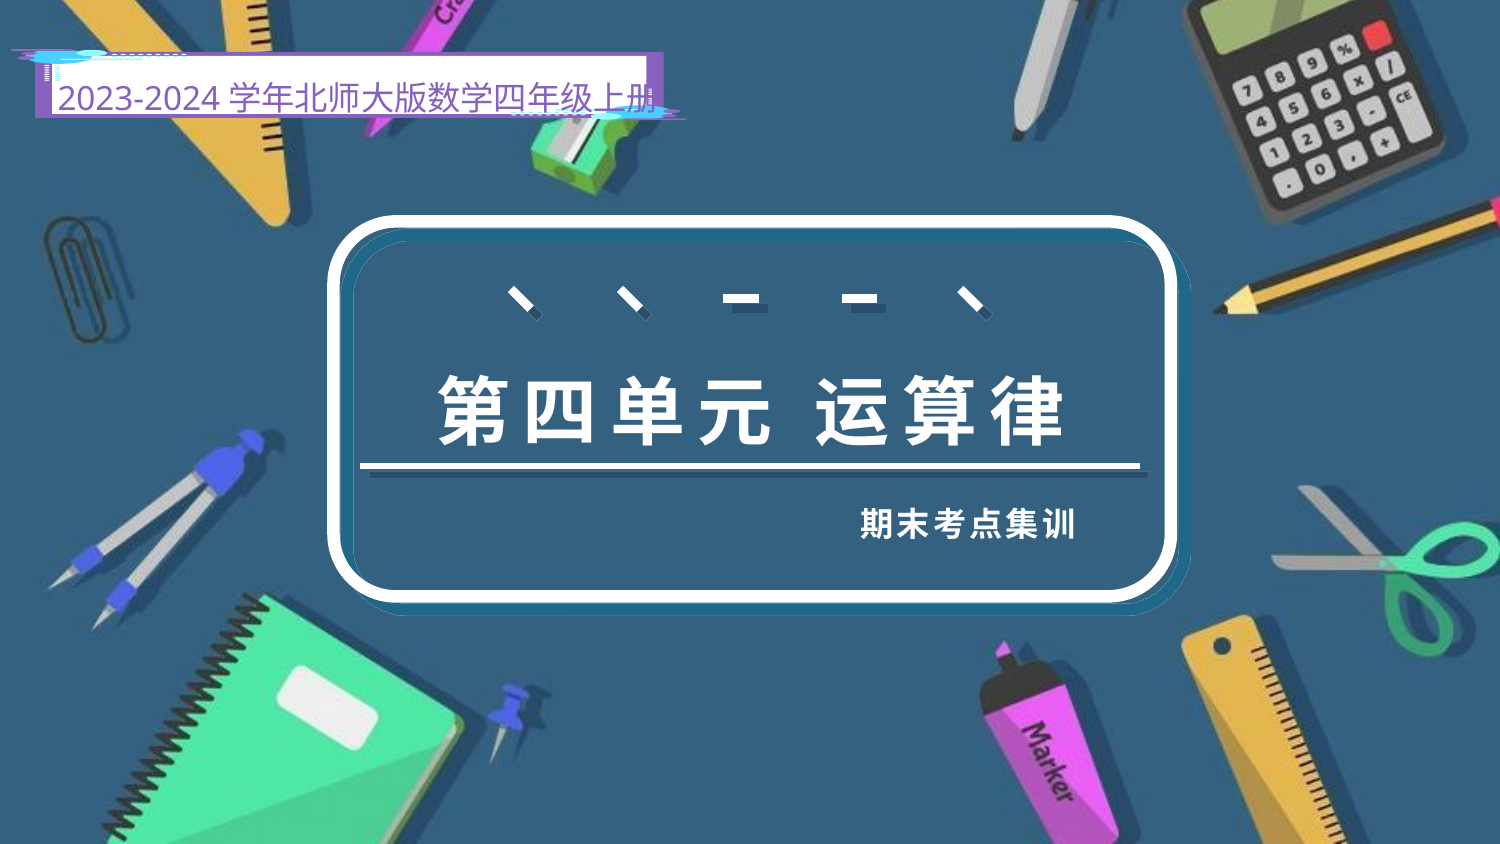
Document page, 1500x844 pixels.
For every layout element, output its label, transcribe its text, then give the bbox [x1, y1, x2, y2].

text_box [11, 19, 687, 120]
text_box 期末考点集训 [802, 488, 1134, 546]
title 第四单元 运算律 [337, 316, 1163, 463]
picture [0, 0, 1500, 844]
